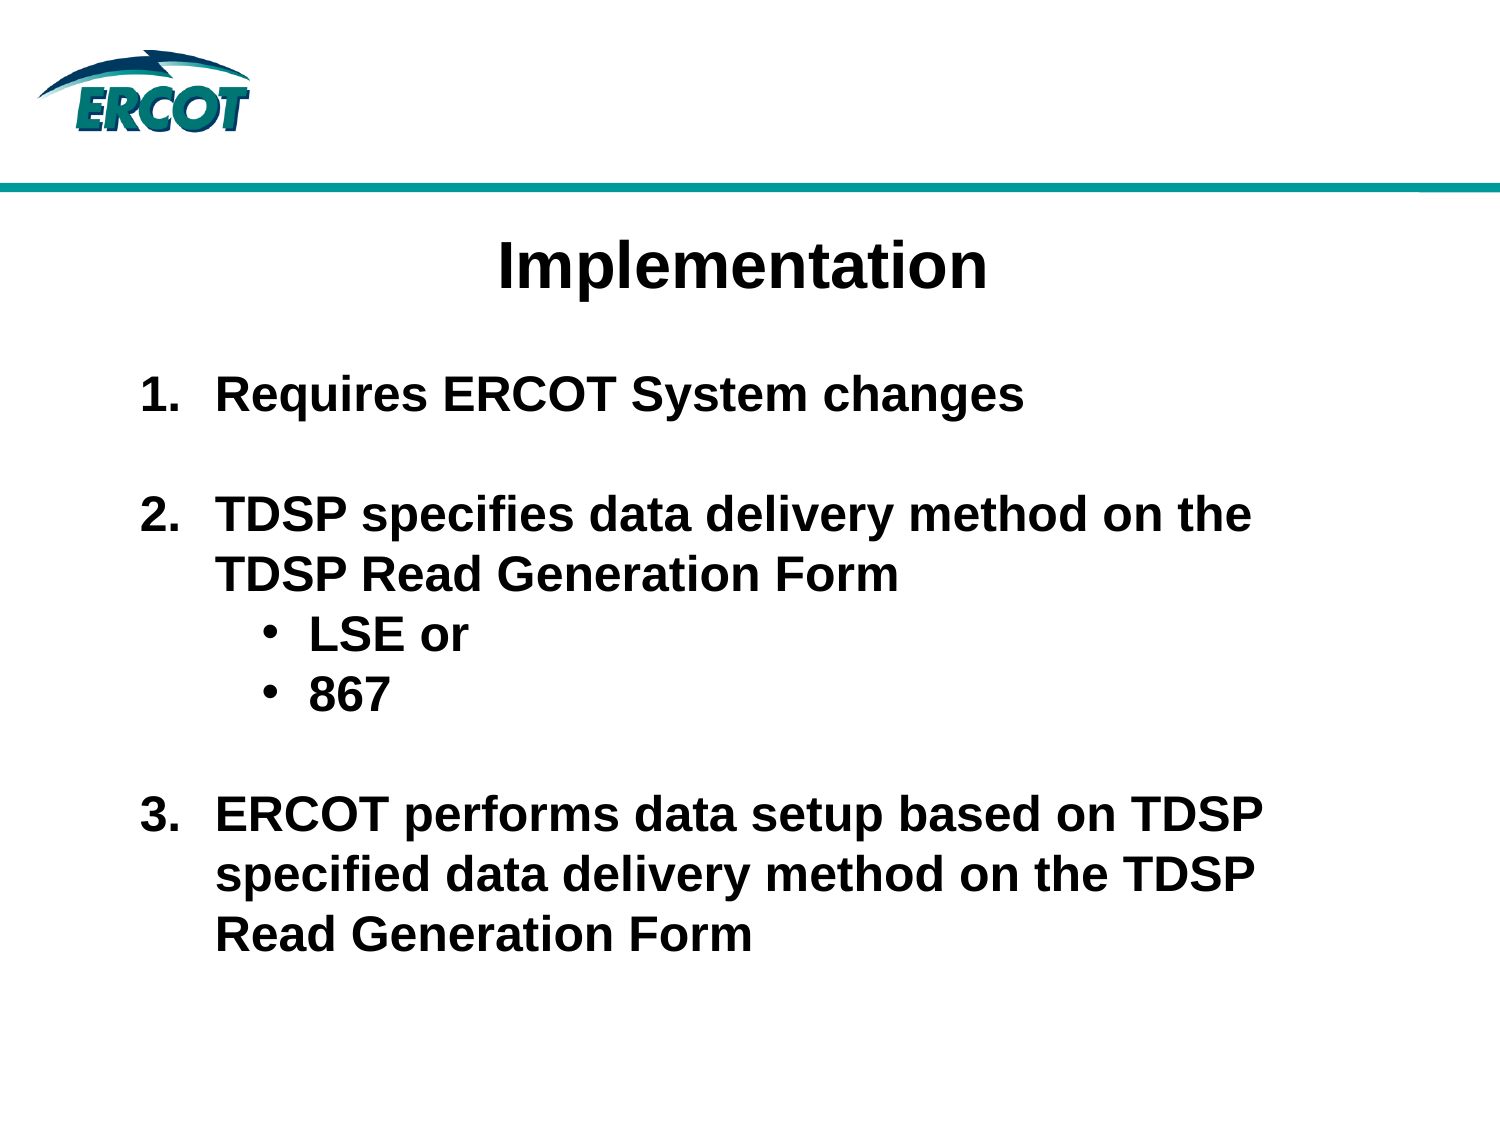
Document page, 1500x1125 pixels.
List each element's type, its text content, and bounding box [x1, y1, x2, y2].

text_box Implementation Requires ERCOT System changes TDSP specifies data delivery method on the TDSP Read Generation Form LSE or 867 ERCOT performs data setup based on TDSP specified data delivery method on the TDSP Read Generation Form [125, 214, 1363, 462]
text_box [62, 462, 1463, 1075]
text_box [37, 462, 1425, 1013]
picture [37, 50, 250, 136]
